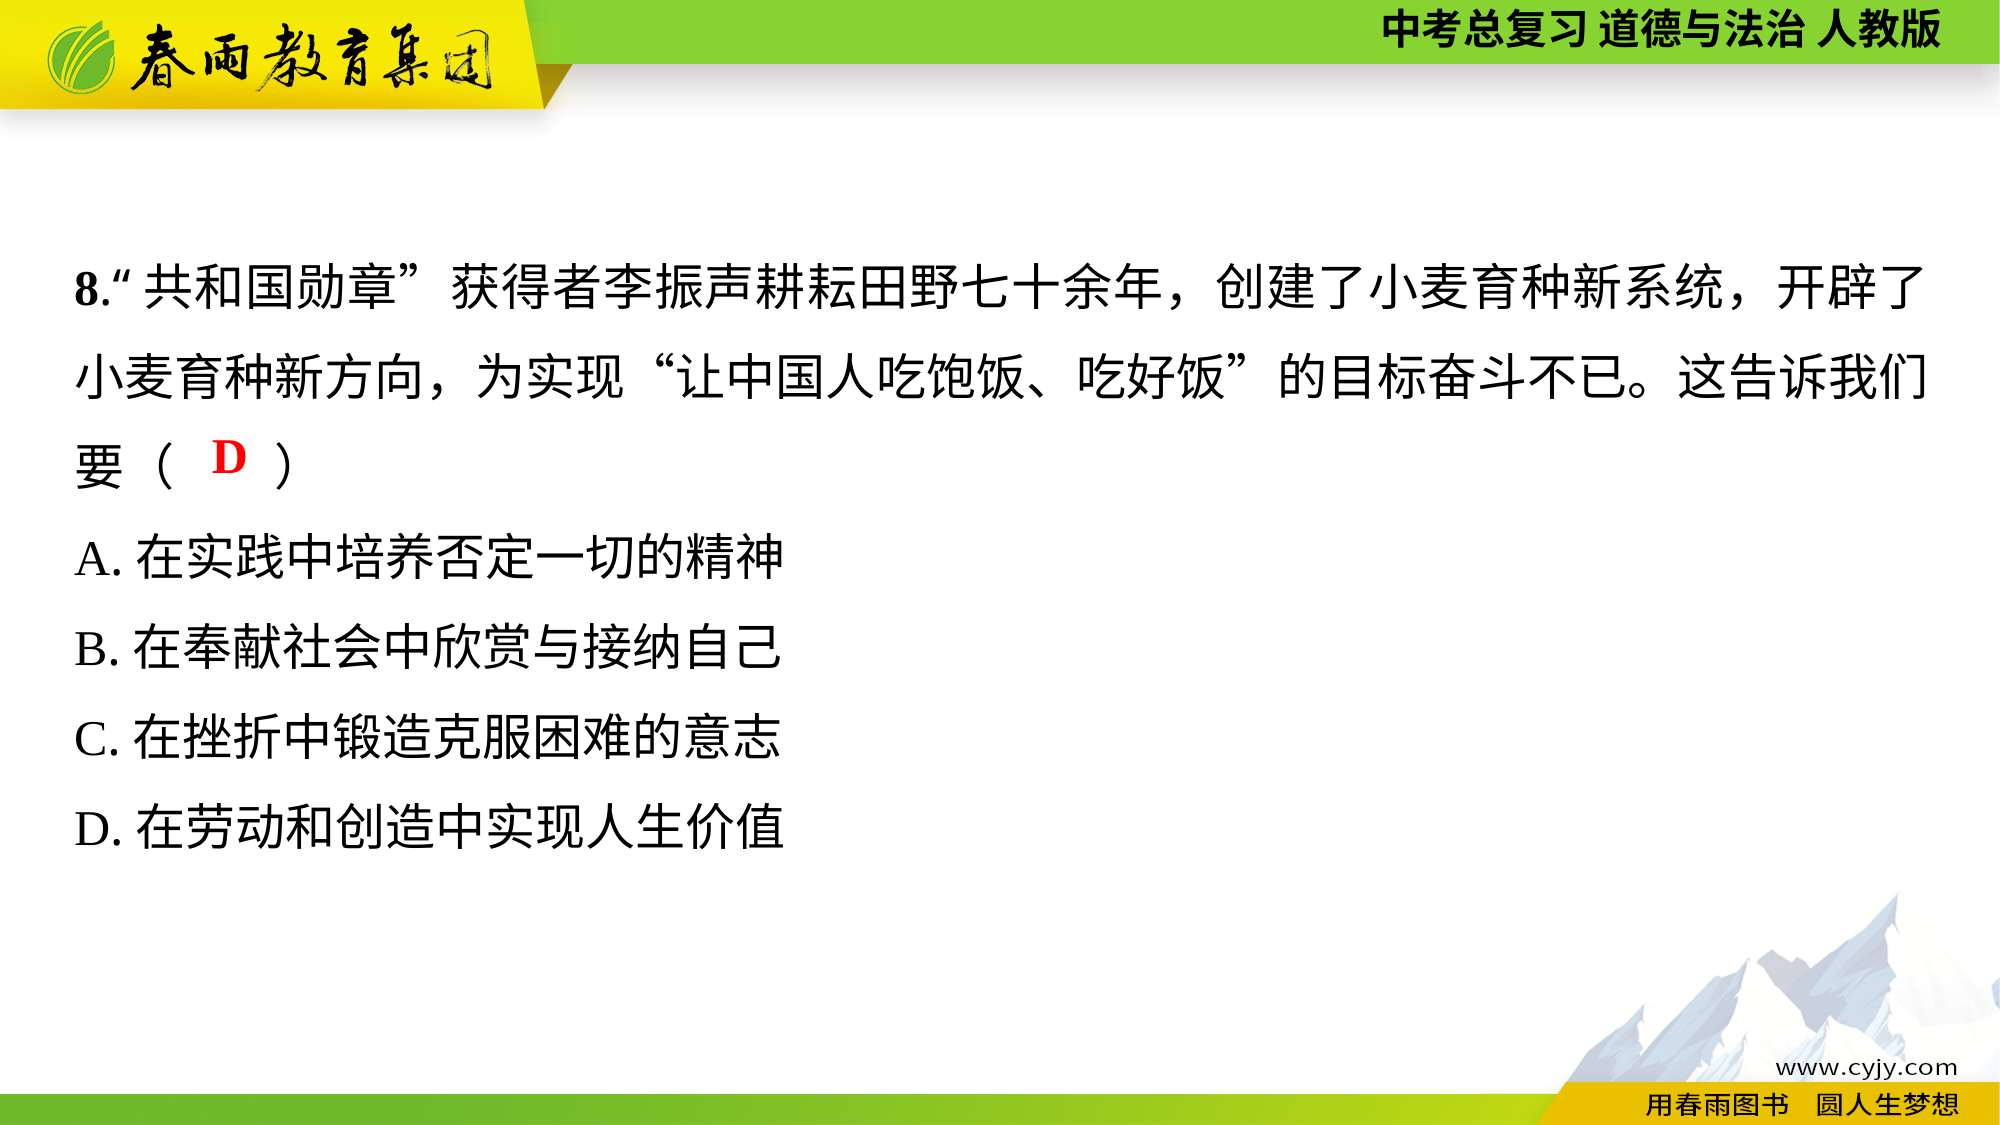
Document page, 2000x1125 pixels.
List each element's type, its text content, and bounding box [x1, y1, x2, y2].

picture [0, 0, 2000, 1125]
text_box D [197, 416, 263, 492]
list 8.“共和国勋章”获得者李振声耕耘田野七十余年，创建了小麦育种新系统，开辟了小麦育种新方向，为实现“让中国人吃饱饭、吃好饭”的目标奋斗不已。这告诉我们要（ ） A.在实践中培养否定一切的精神 B.在奉献社会中欣赏与接纳自己 C.在挫折中锻造克服困难的意志 D.在劳动和创造中实现人生价值 [59, 218, 1944, 858]
